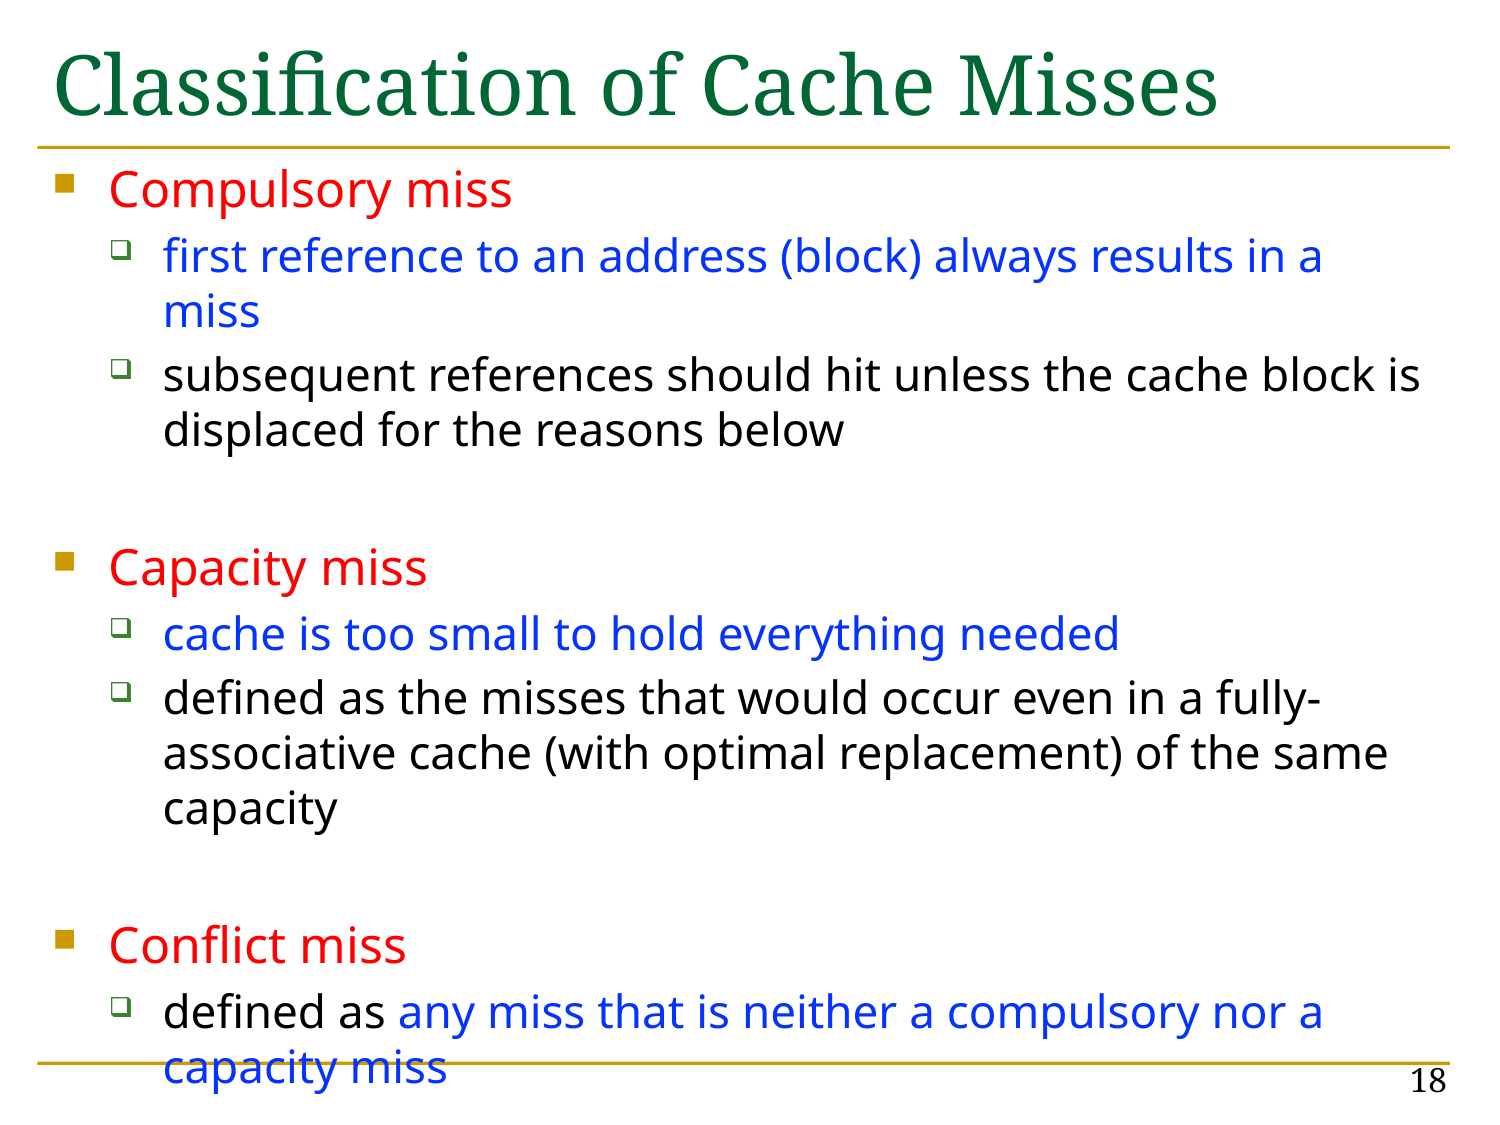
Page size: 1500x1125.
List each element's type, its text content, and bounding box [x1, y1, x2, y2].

slide_number 18 [1111, 1036, 1462, 1112]
list Compulsory miss first reference to an address (block) always results in a miss subsequent references should hit unless the cache block is displaced for the reasons below Capacity miss cache is too small to hold everything needed defined as the misses that would occur even in a fully-associative cache (with optimal replacement) of the same capacity Conflict miss defined as any miss that is neither a compulsory nor a capacity miss [37, 149, 1438, 1063]
title Classification of Cache Misses [37, 24, 1450, 200]
